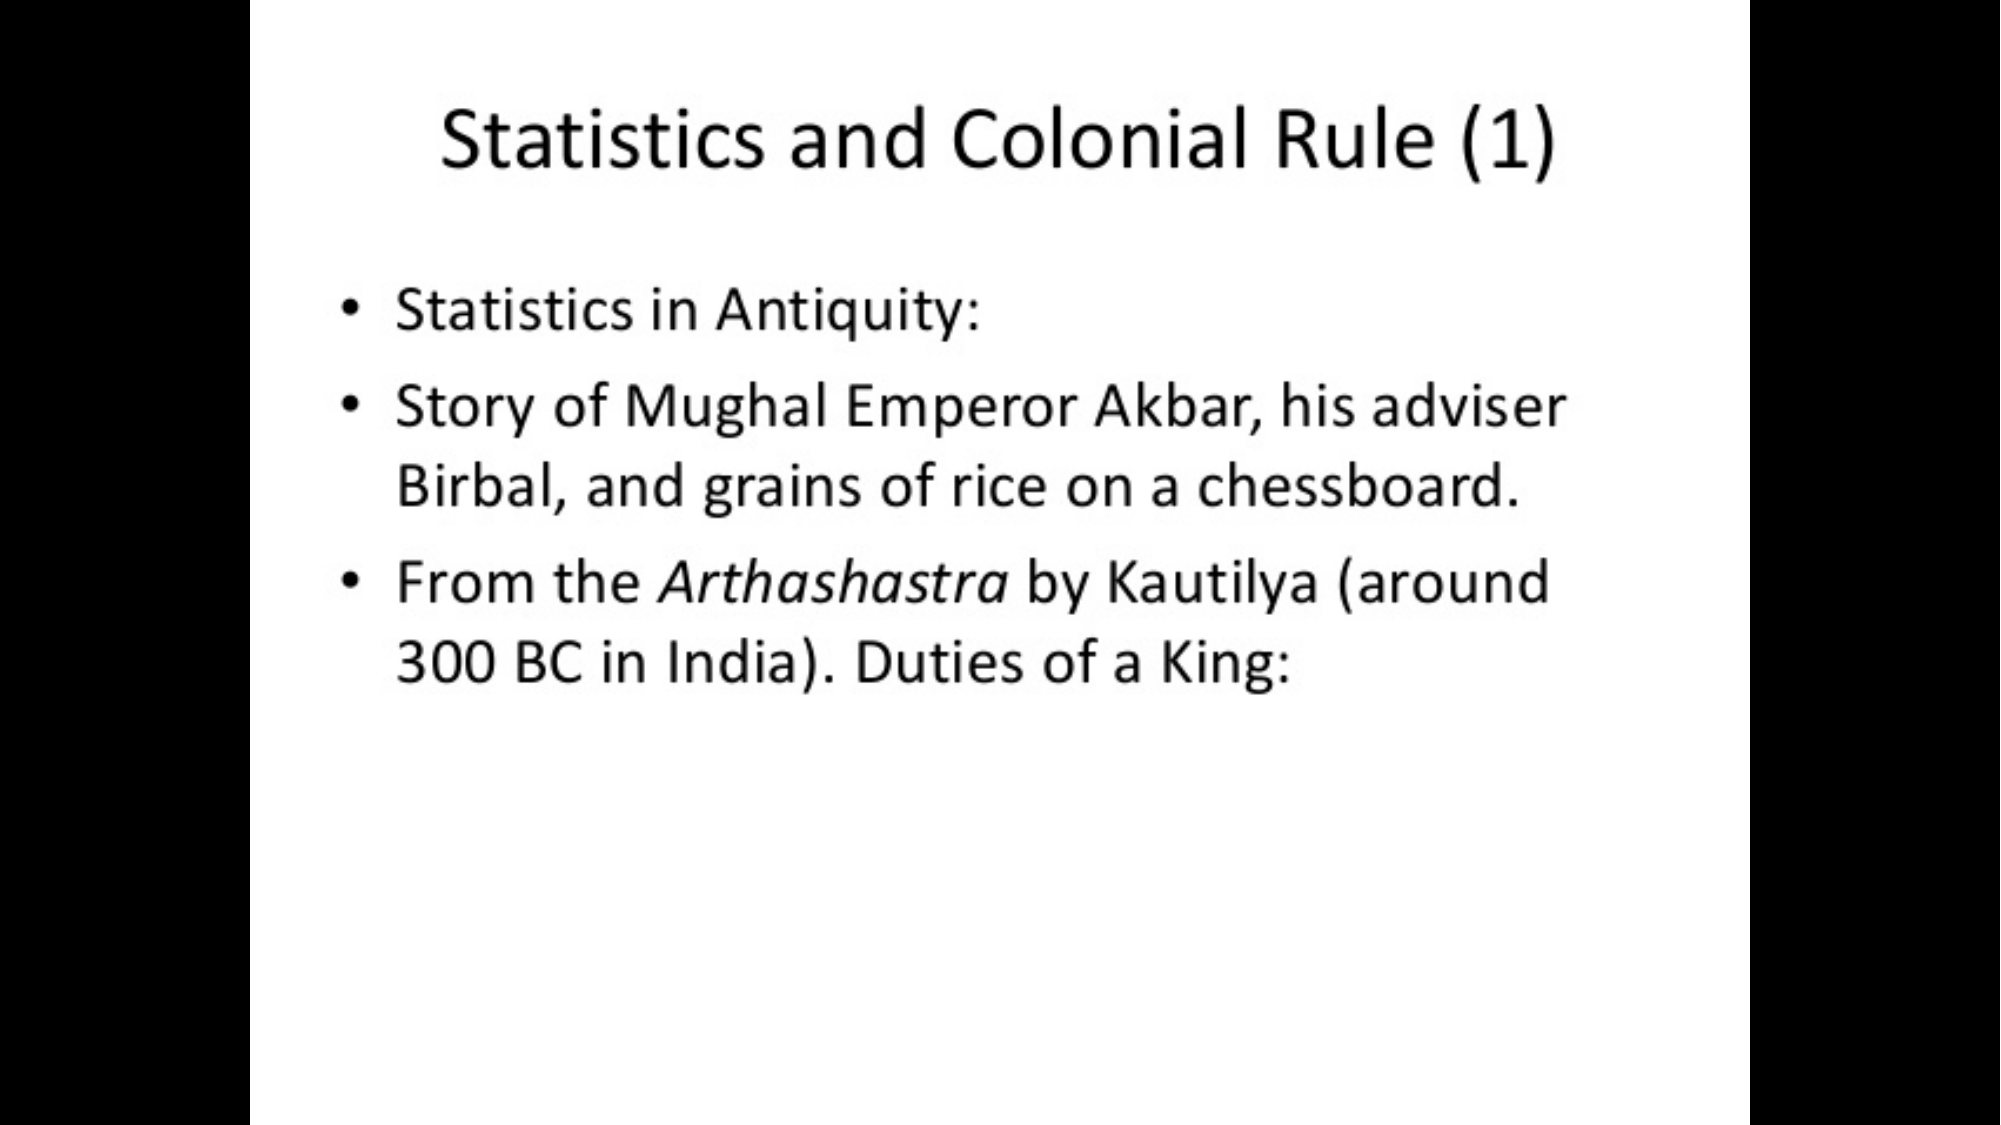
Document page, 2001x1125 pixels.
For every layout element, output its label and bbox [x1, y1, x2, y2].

picture [250, 0, 1750, 1125]
